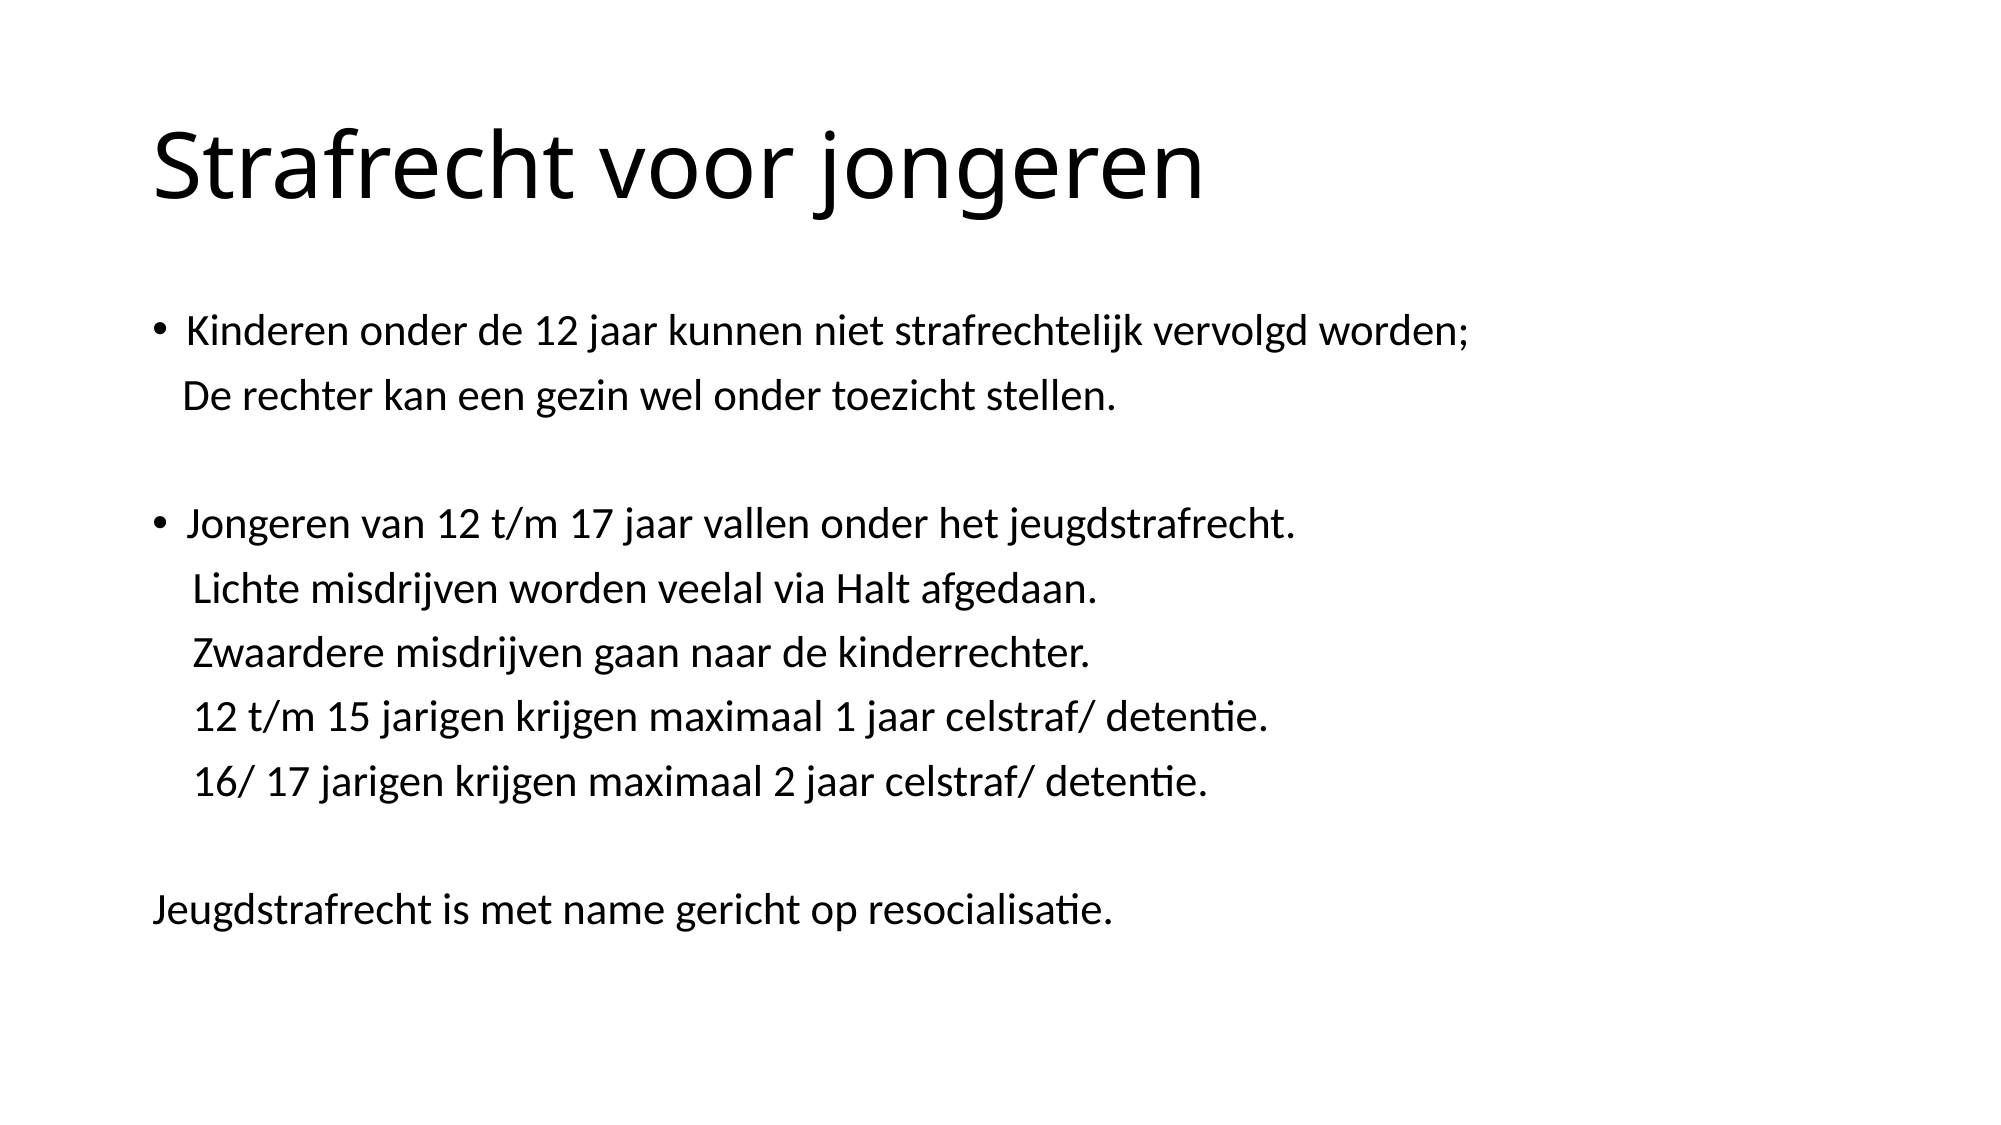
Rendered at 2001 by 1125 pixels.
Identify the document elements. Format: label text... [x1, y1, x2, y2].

list Kinderen onder de 12 jaar kunnen niet strafrechtelijk vervolgd worden; De rechter kan een gezin wel onder toezicht stellen. Jongeren van 12 t/m 17 jaar vallen onder het jeugdstrafrecht. Lichte misdrijven worden veelal via Halt afgedaan. Zwaardere misdrijven gaan naar de kinderrechter. 12 t/m 15 jarigen krijgen maximaal 1 jaar celstraf/ detentie. 16/ 17 jarigen krijgen maximaal 2 jaar celstraf/ detentie. Jeugdstrafrecht is met name gericht op resocialisatie. [137, 299, 1927, 1014]
title Strafrecht voor jongeren [137, 59, 1863, 278]
